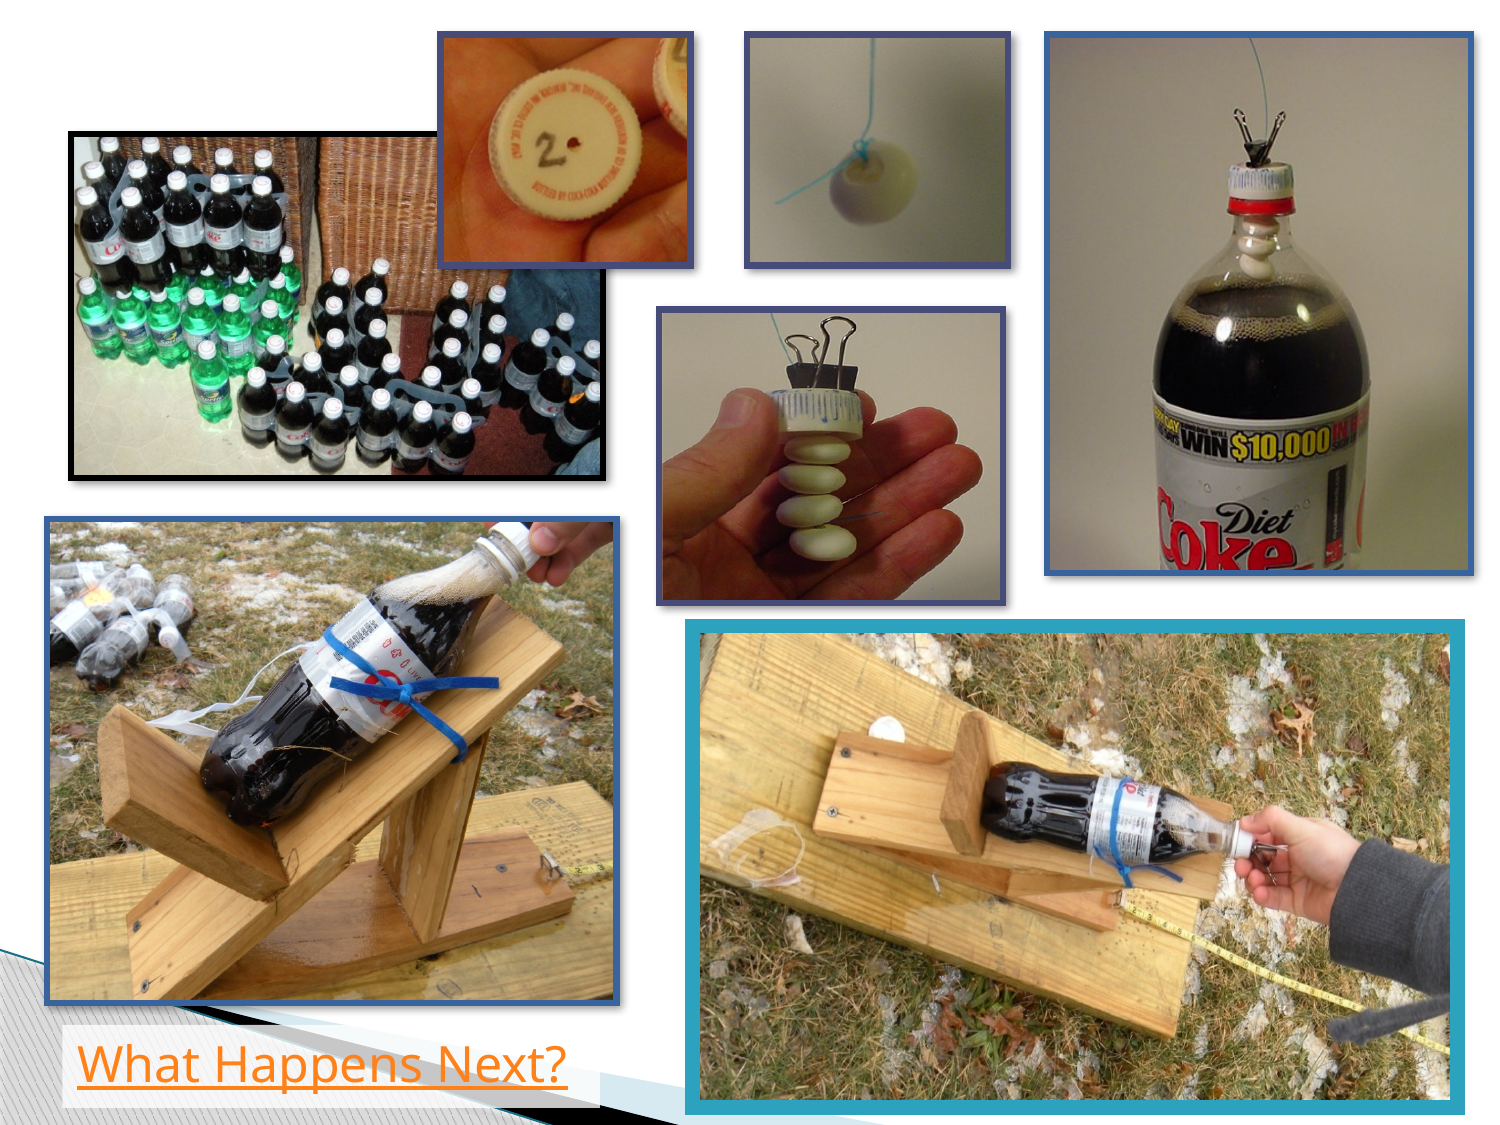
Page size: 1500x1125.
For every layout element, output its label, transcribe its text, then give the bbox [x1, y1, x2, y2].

picture [49, 521, 614, 1001]
picture [662, 312, 1001, 601]
picture [74, 37, 688, 476]
picture [699, 632, 1451, 1101]
picture [749, 37, 1006, 263]
text_box What Happens Next? [62, 1024, 600, 1108]
picture [1049, 37, 1469, 571]
